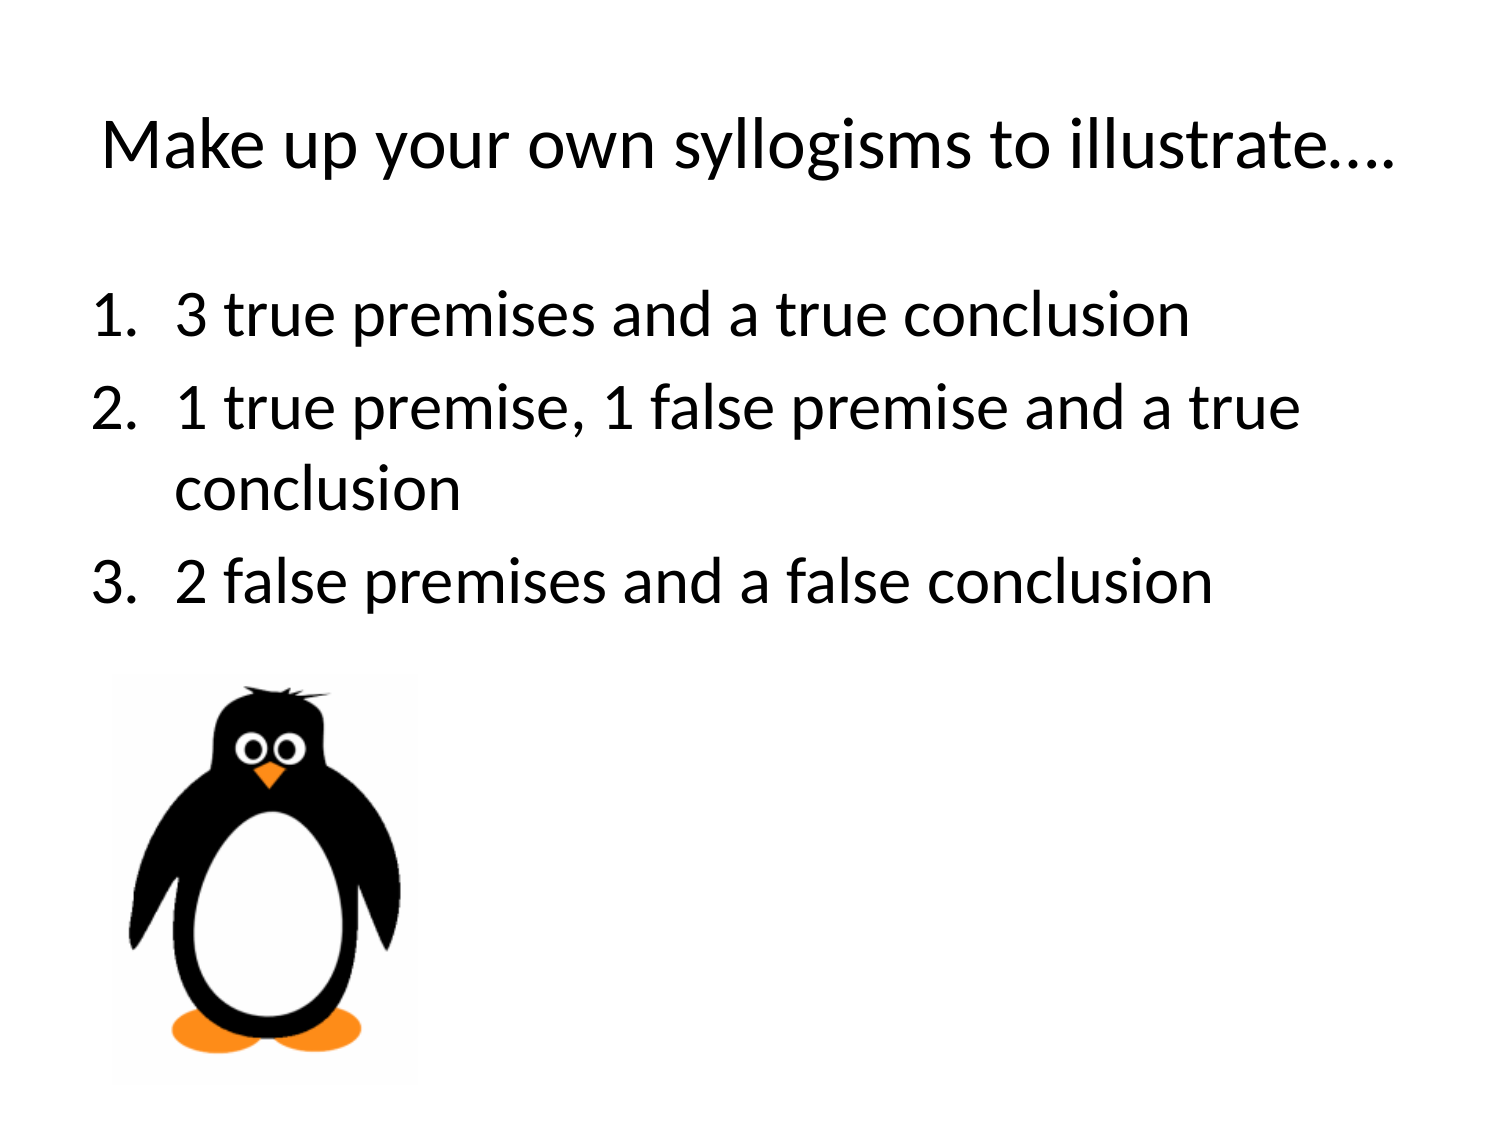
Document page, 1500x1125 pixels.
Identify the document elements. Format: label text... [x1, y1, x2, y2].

list 3 true premises and a true conclusion 1 true premise, 1 false premise and a true conclusion 2 false premises and a false conclusion [75, 262, 1425, 1005]
picture [112, 674, 418, 1085]
title Make up your own syllogisms to illustrate…. [75, 45, 1425, 233]
